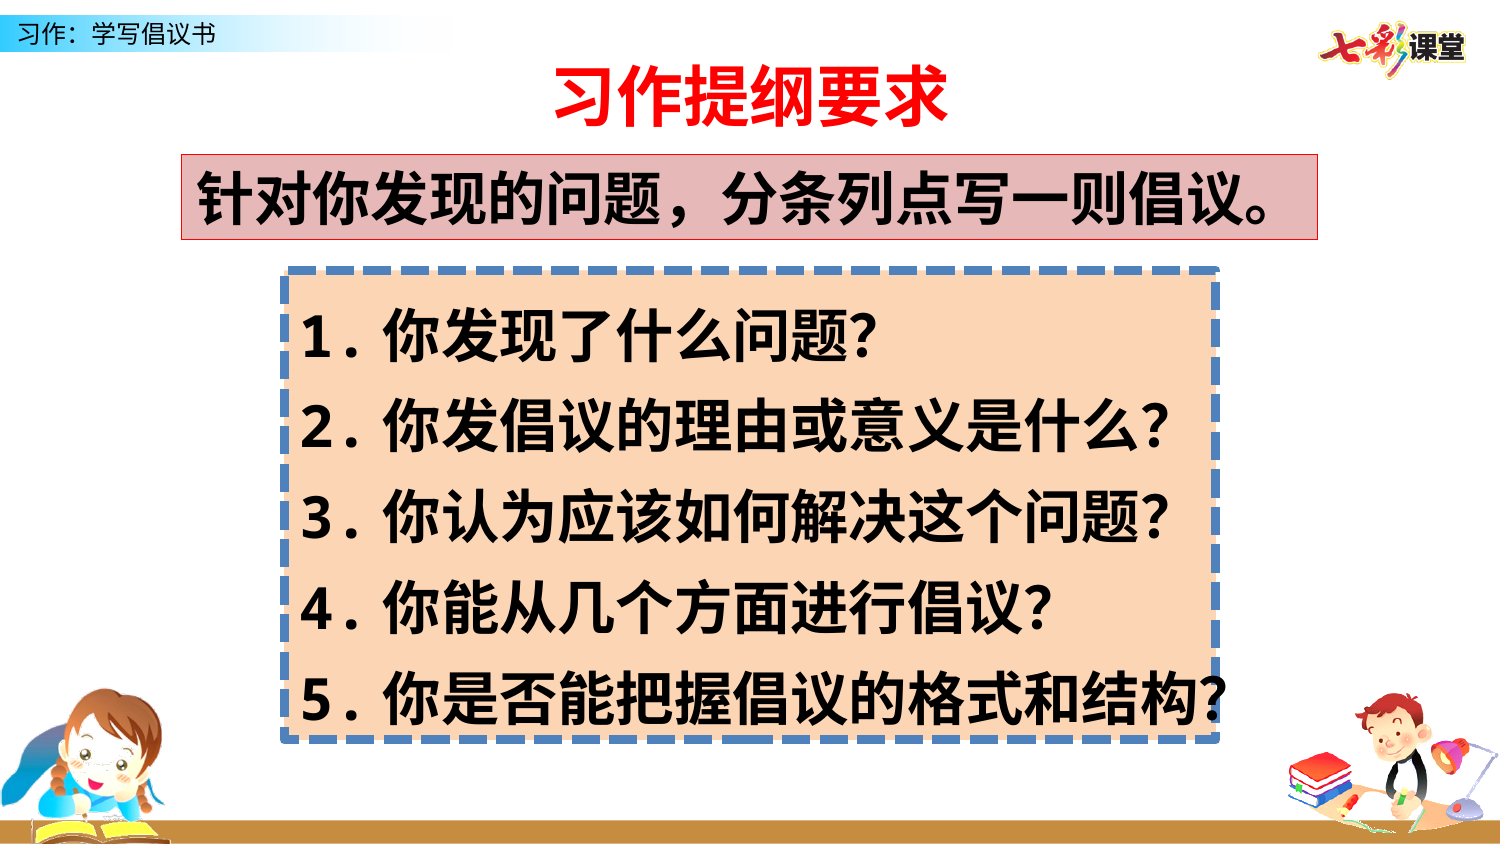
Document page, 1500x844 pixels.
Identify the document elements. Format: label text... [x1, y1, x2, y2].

picture [1284, 648, 1500, 844]
text_box 针对你发现的问题，分条列点写一则倡议。 [181, 154, 1318, 240]
text_box 习作提纲要求 [468, 47, 1032, 143]
picture [0, 648, 180, 844]
text_box 1.你发现了什么问题？ 2.你发倡议的理由或意义是什么？ 3.你认为应该如何解决这个问题？ 4.你能从几个方面进行倡议？ 5.你是否能把握倡议的格式和结构？ [284, 270, 1216, 740]
picture [1316, 20, 1468, 80]
